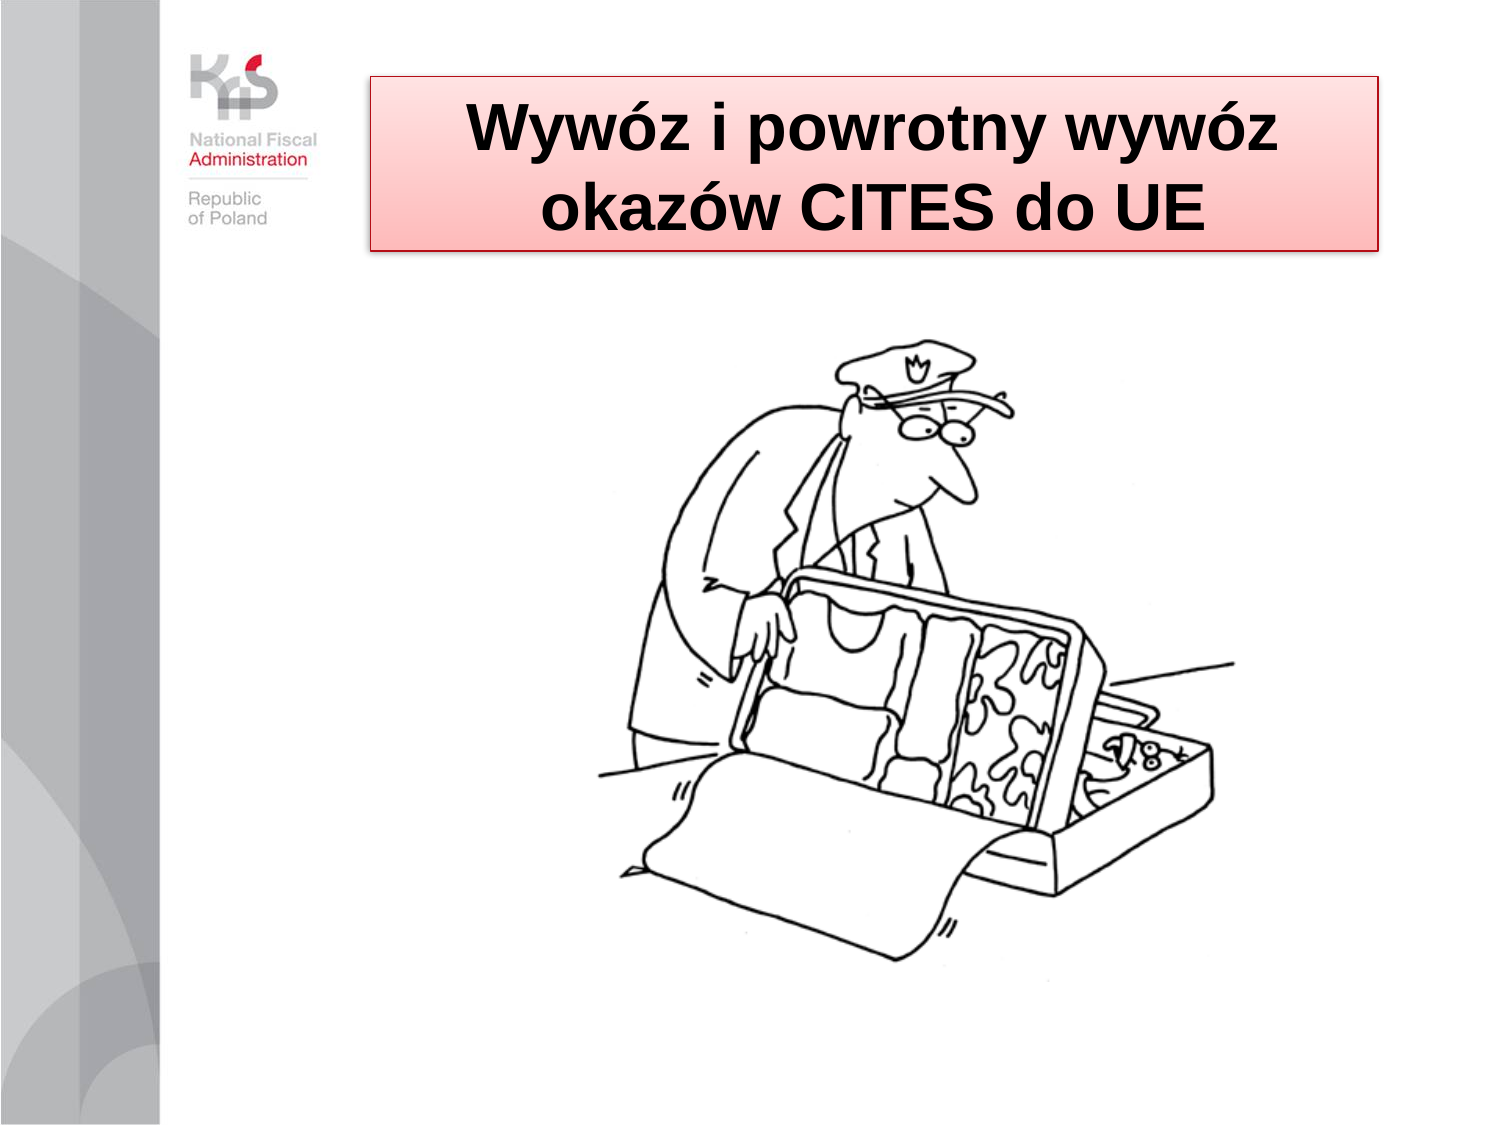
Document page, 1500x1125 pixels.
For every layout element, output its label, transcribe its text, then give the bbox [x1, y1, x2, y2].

picture [0, 0, 1500, 1125]
text_box Wywóz i powrotny wywóz okazów CITES do UE [370, 76, 1379, 252]
